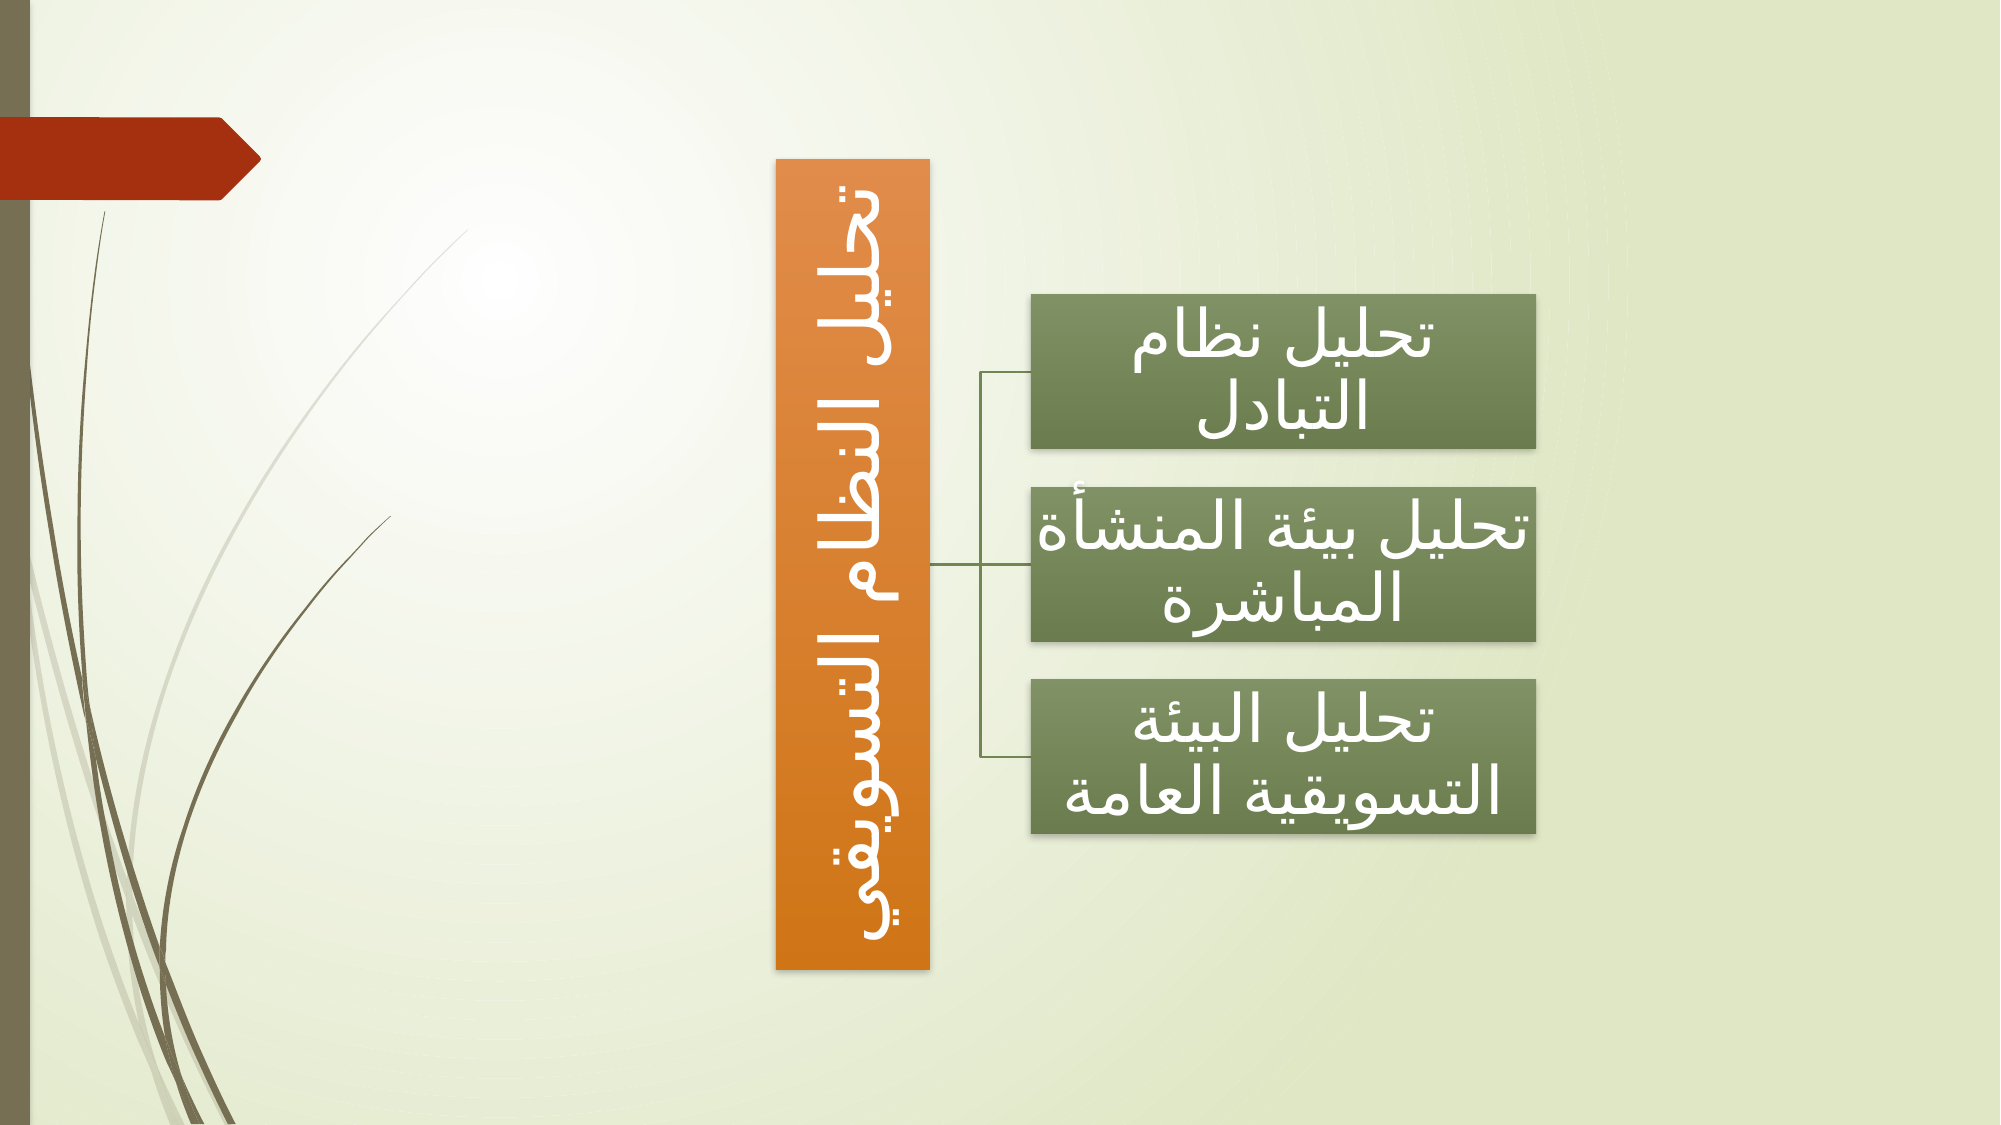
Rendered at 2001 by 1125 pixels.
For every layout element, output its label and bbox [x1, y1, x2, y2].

list [424, 158, 1888, 970]
